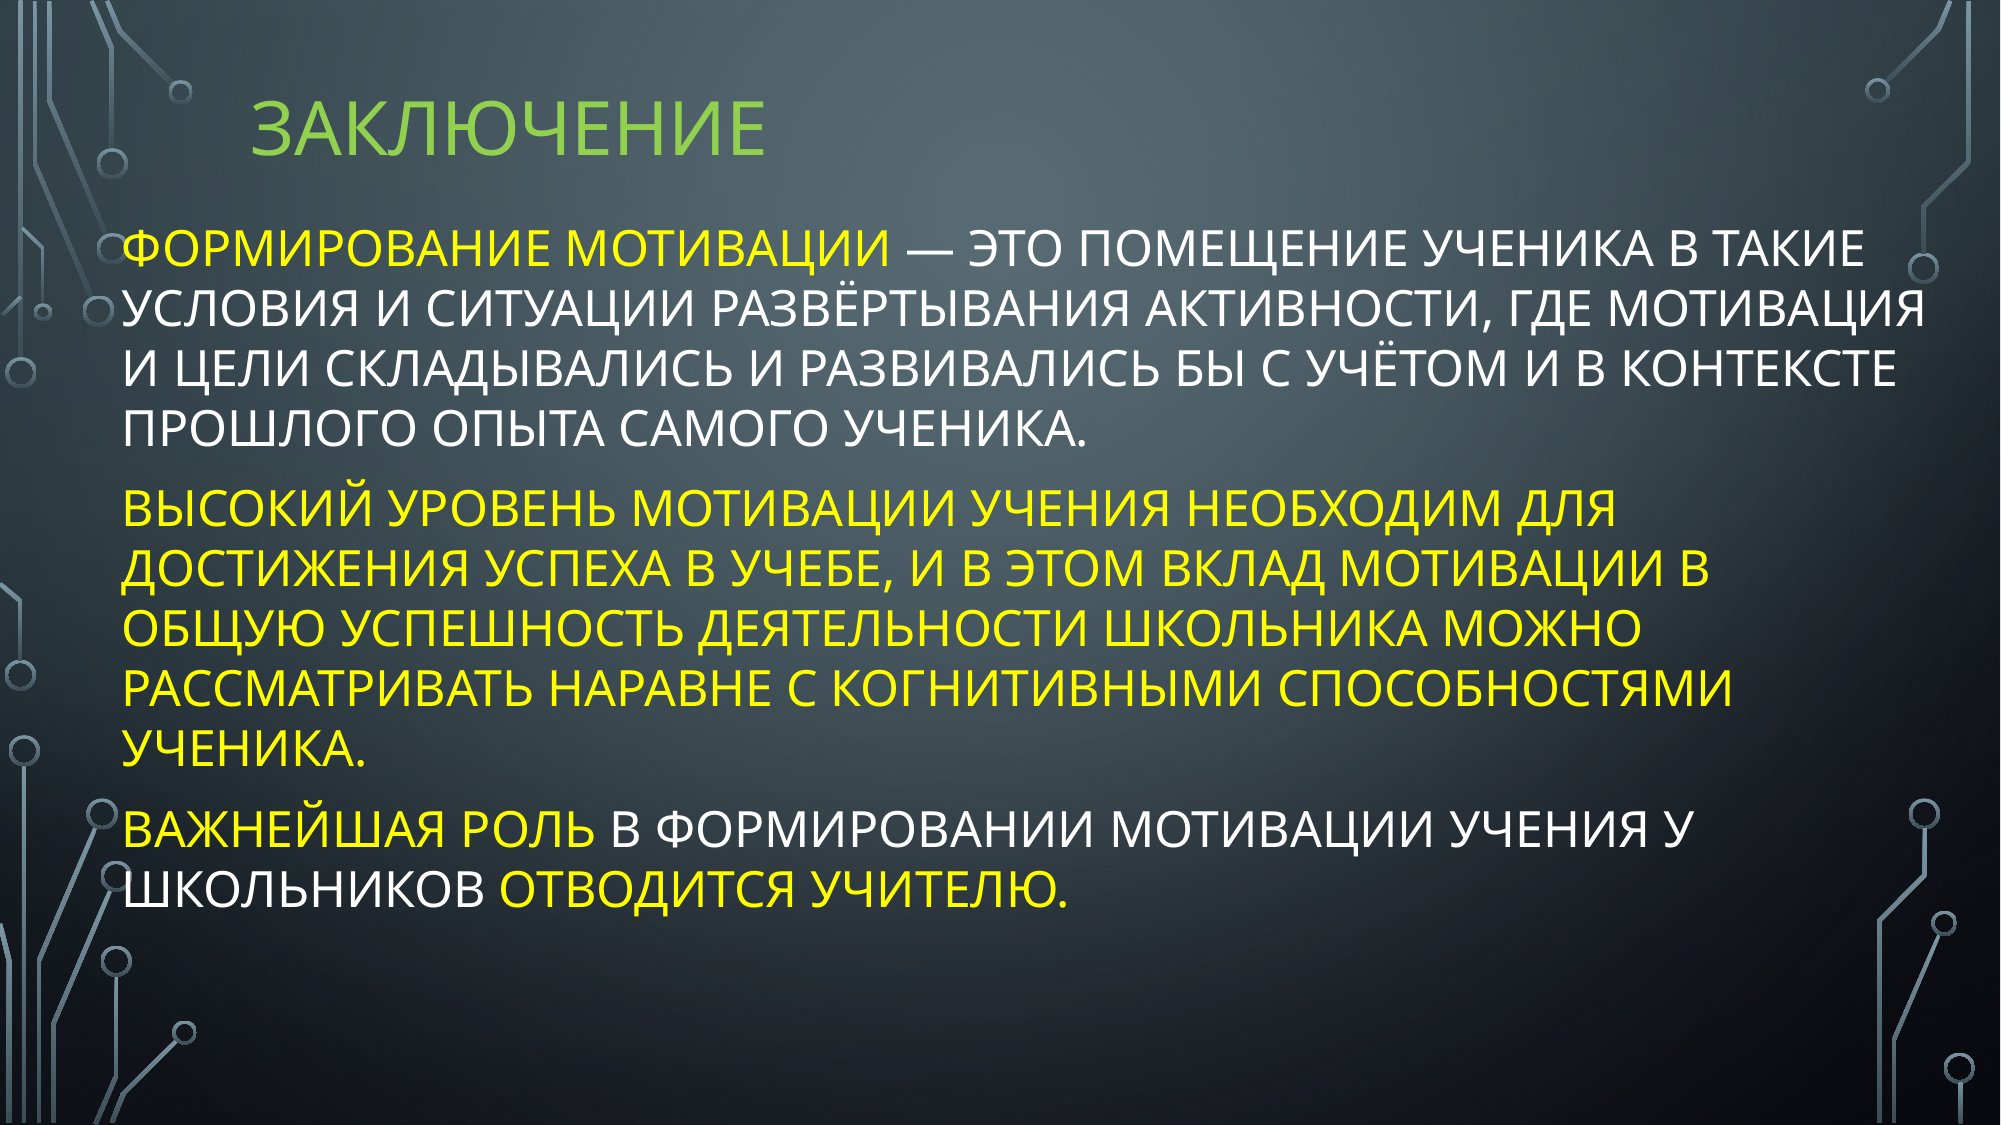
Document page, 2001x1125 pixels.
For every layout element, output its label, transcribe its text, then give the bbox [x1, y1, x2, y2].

title Заключение [235, 60, 1861, 179]
list Формирование мотивации — это помещение ученика в такие условия и ситуации развёртывания активности, где мотивация и цели складывались и развивались бы с учётом и в контексте прошлого опыта самого ученика. Высокий уровень мотивации учения необходим для достижения успеха в учебе, и в этом вклад мотивации в общую успешность деятельности школьника можно рассматривать наравне с когнитивными способностями ученика. Важнейшая роль в формировании мотивации учения у школьников отводится учителю. [106, 208, 1946, 1033]
